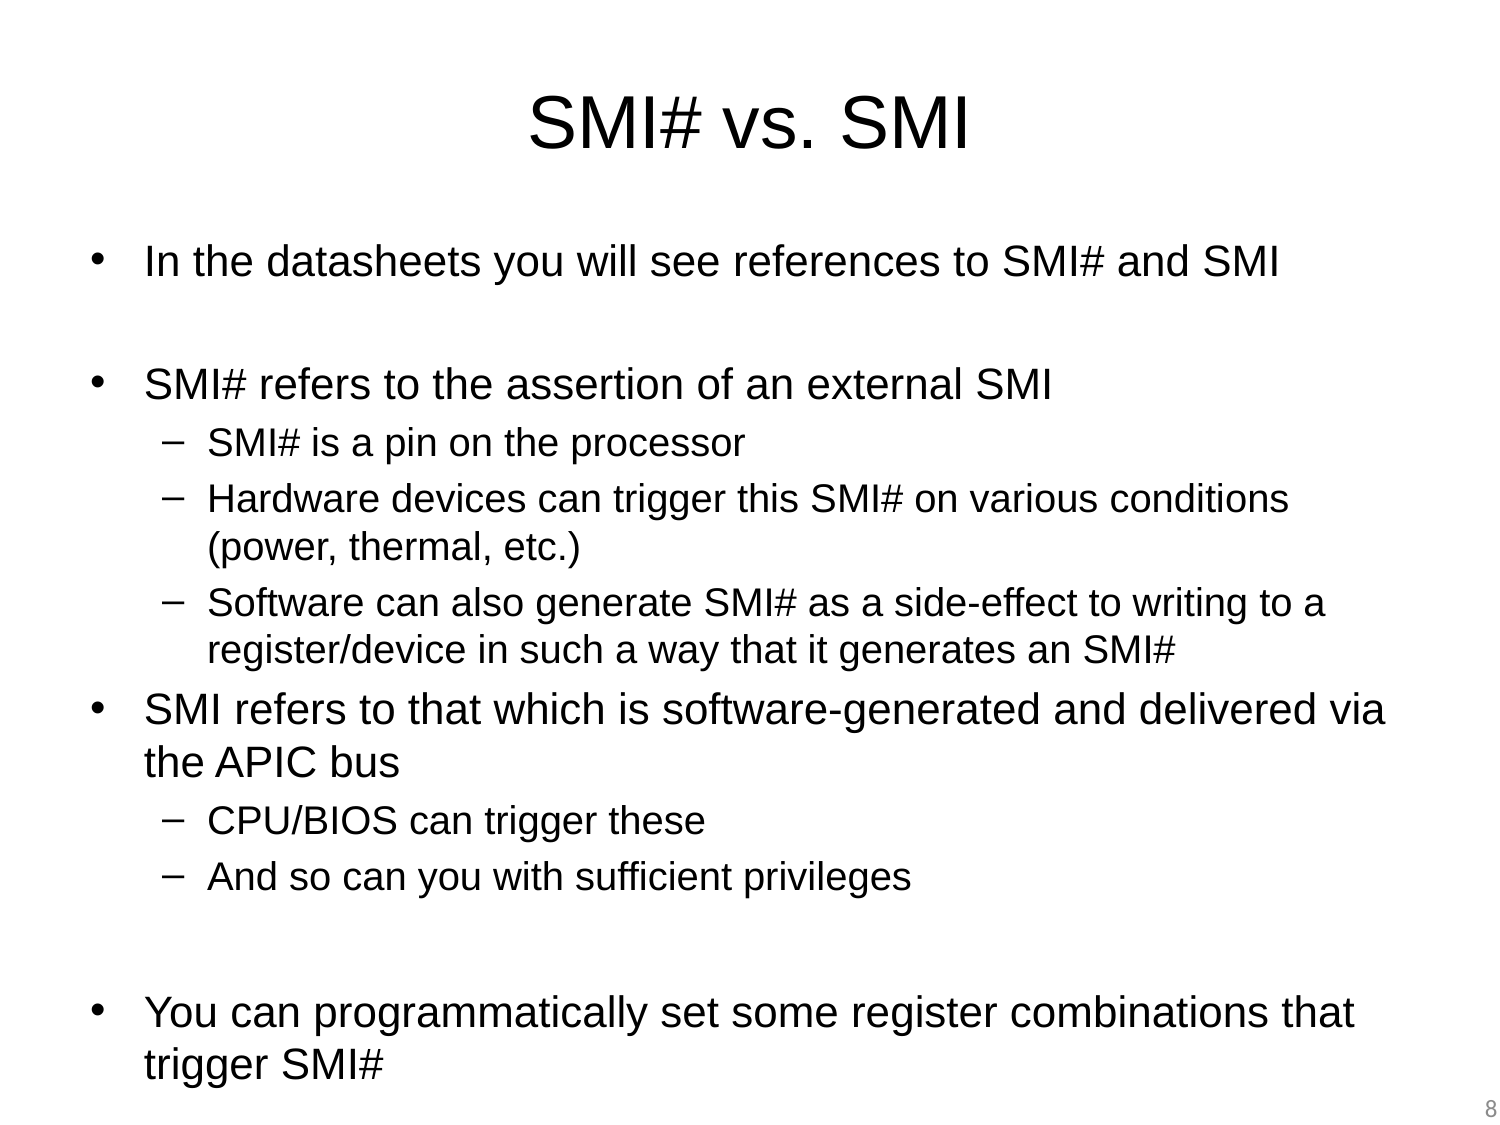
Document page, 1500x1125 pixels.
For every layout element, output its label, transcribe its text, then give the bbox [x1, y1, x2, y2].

title SMI# vs. SMI [75, 24, 1425, 213]
list In the datasheets you will see references to SMI# and SMI SMI# refers to the assertion of an external SMI SMI# is a pin on the processor Hardware devices can trigger this SMI# on various conditions (power, thermal, etc.) Software can also generate SMI# as a side-effect to writing to a register/device in such a way that it generates an SMI# SMI refers to that which is software-generated and delivered via the APIC bus CPU/BIOS can trigger these And so can you with sufficient privileges You can programmatically set some register combinations that trigger SMI# [75, 224, 1425, 1100]
slide_number 8 [1162, 1077, 1500, 1125]
